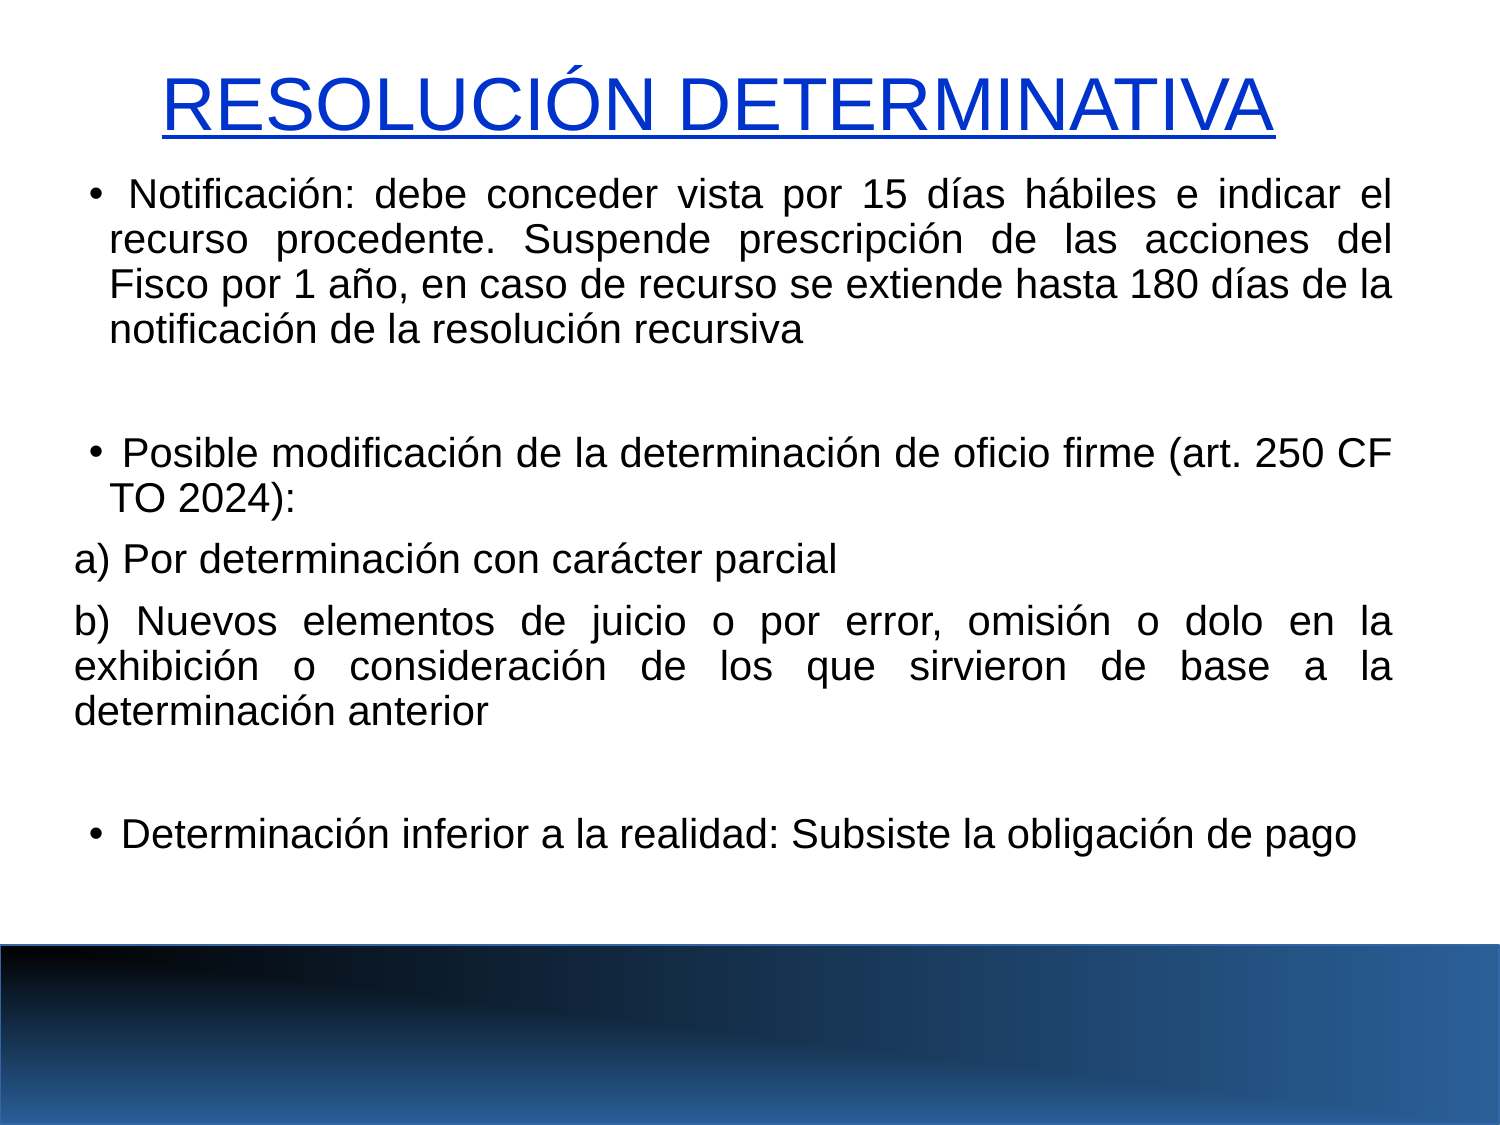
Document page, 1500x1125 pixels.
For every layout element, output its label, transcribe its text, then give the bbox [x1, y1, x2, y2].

text_box [0, 944, 1500, 1125]
text_box RESOLUCIÓN DETERMINATIVA [32, 6, 1406, 194]
text_box Notificación: debe conceder vista por 15 días hábiles e indicar el recurso procedente. Suspende prescripción de las acciones del Fisco por 1 año, en caso de recurso se extiende hasta 180 días de la notificación de la resolución recursiva Posible modificación de la determinación de oficio firme (art. 250 CF TO 2024): a) Por determinación con carácter parcial b) Nuevos elementos de juicio o por error, omisión o dolo en la exhibición o consideración de los que sirvieron de base a la determinación anterior Determinación inferior a la realidad: Subsiste la obligación de pago [59, 165, 1409, 838]
picture [0, 0, 1500, 944]
